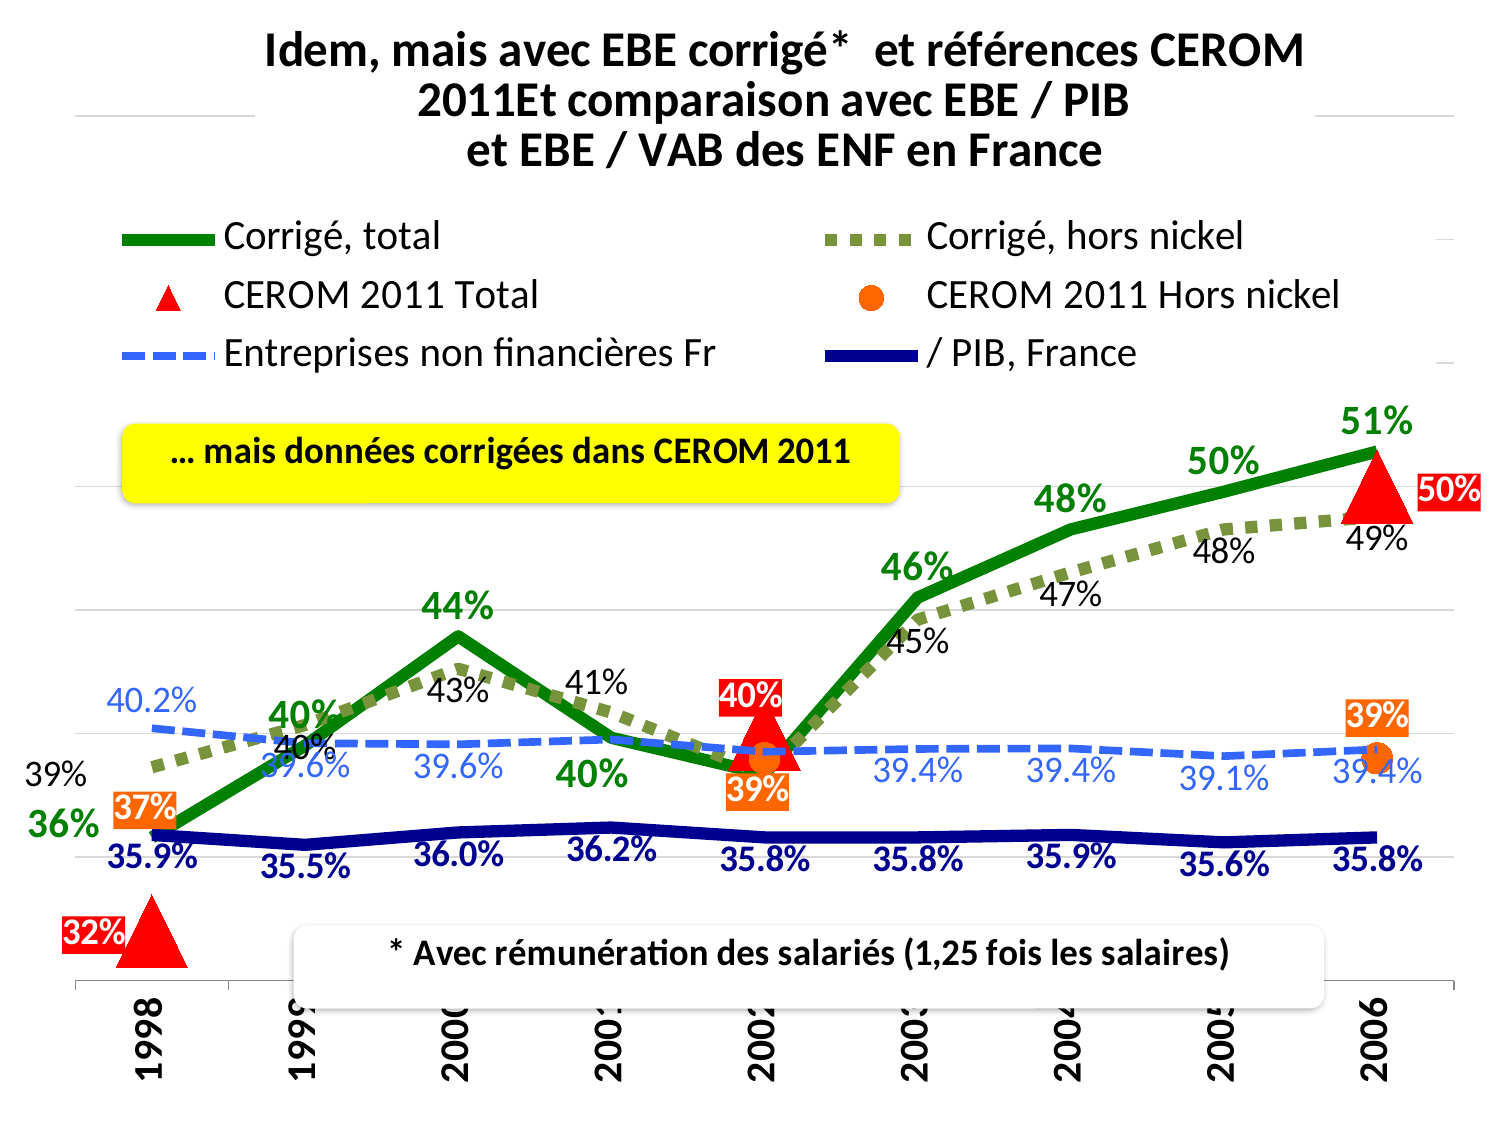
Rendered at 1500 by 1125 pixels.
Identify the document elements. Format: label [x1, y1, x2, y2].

chart [10, 12, 1482, 1099]
